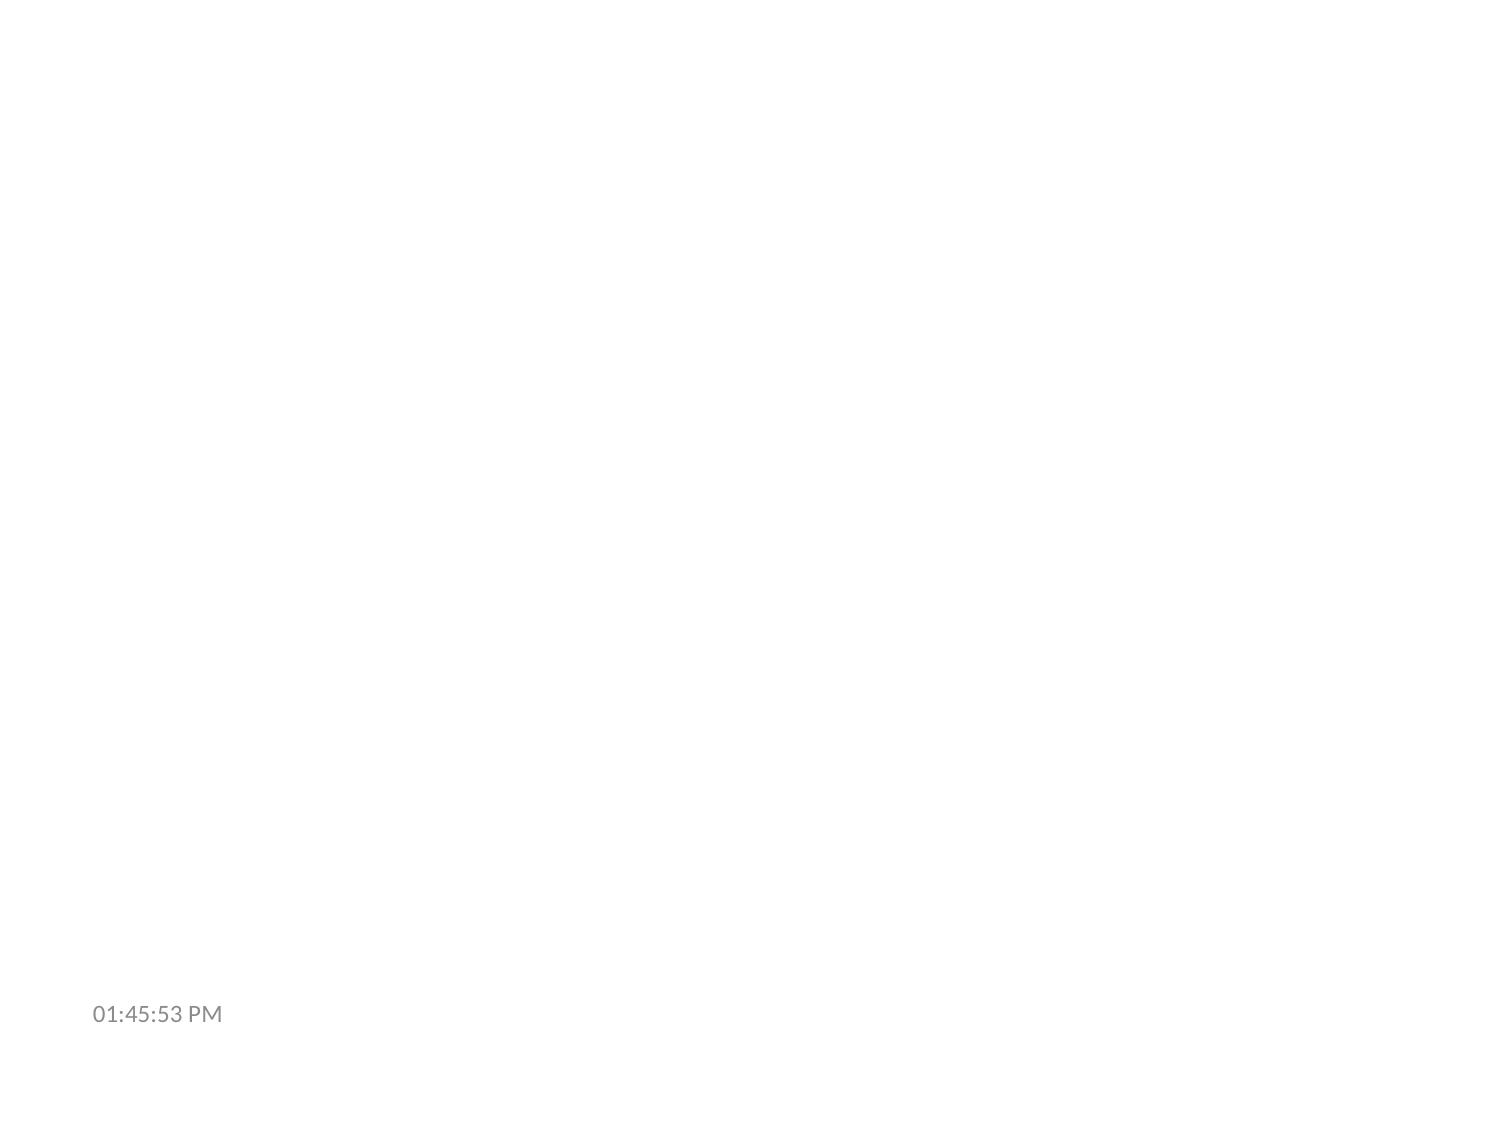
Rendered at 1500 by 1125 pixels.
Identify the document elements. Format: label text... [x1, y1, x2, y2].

text_box 3:35:09 PM [77, 982, 428, 1043]
